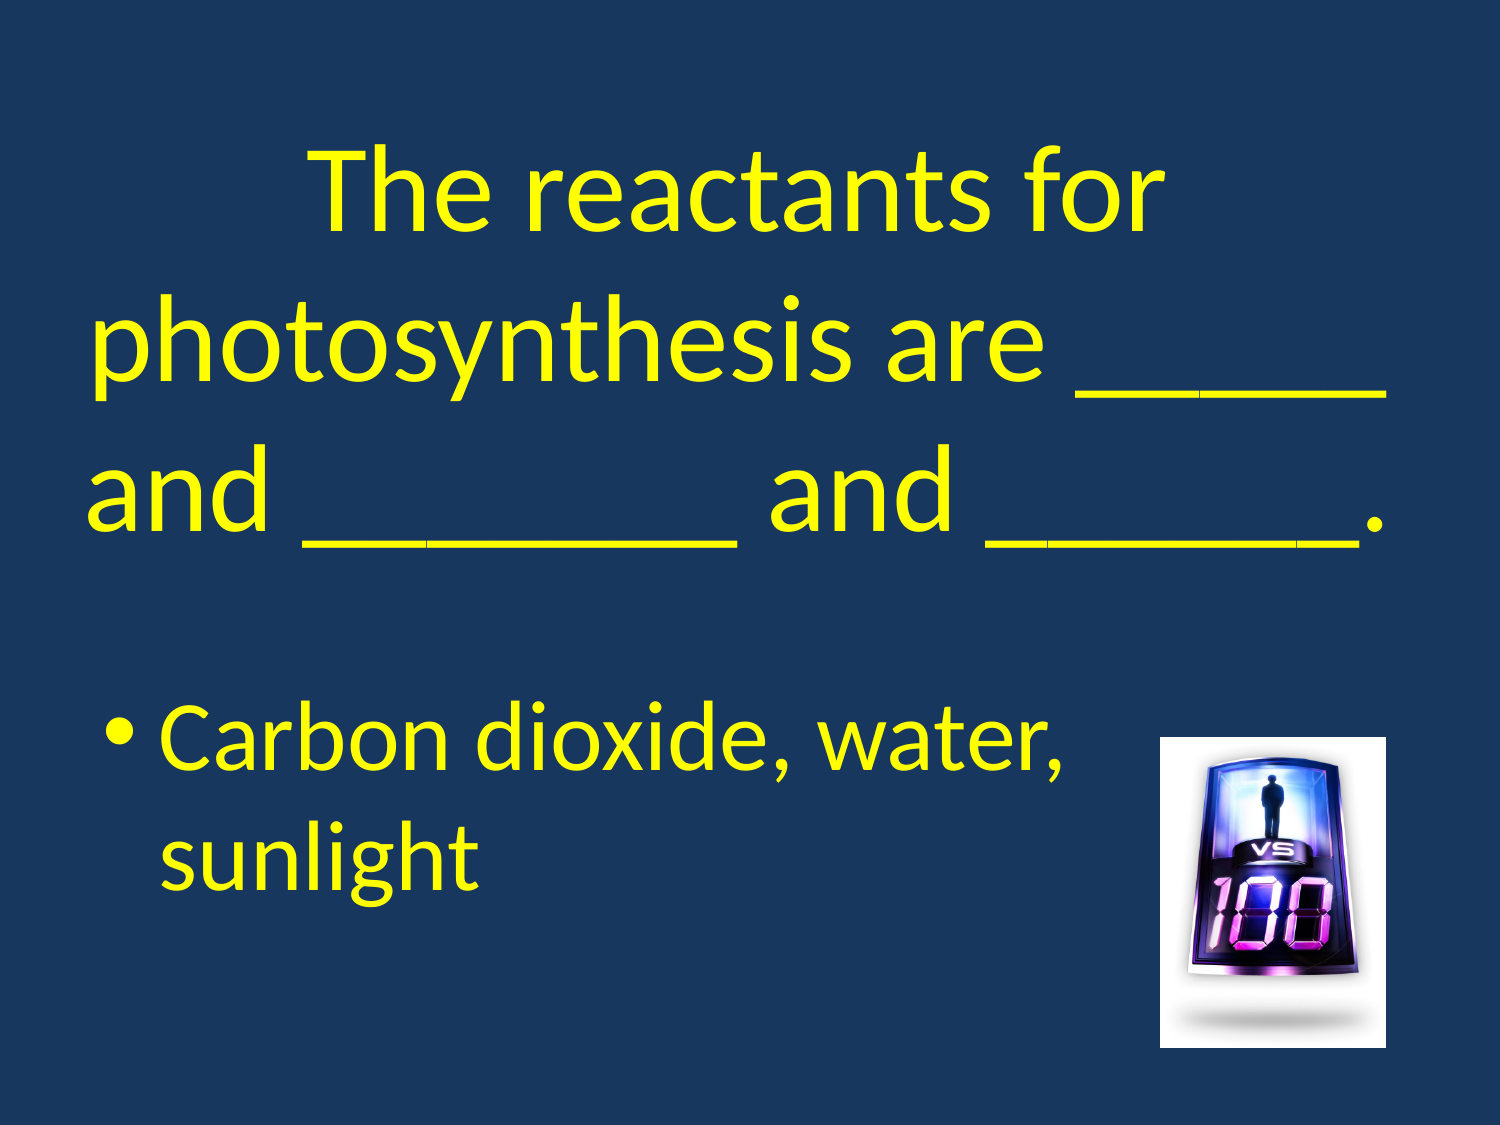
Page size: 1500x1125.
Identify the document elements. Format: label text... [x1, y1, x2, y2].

title The reactants for photosynthesis are _____ and _______ and ______. [62, 62, 1413, 600]
list Carbon dioxide, water, sunlight [87, 662, 1138, 975]
picture [1160, 737, 1386, 1049]
